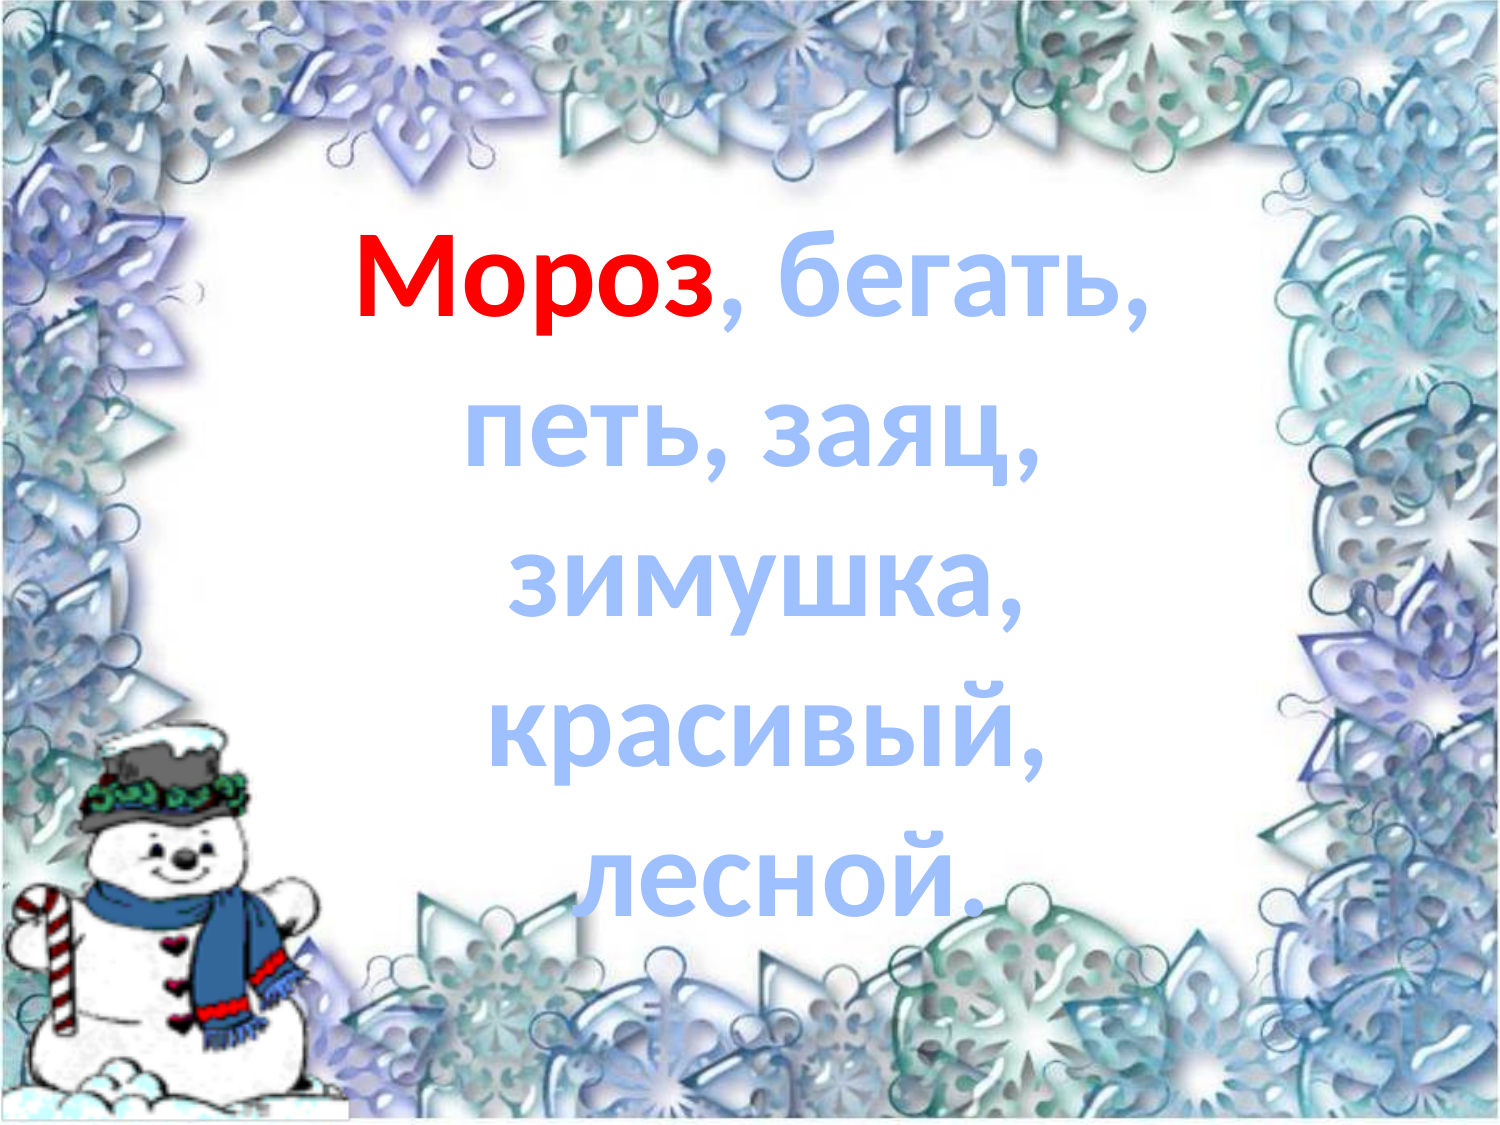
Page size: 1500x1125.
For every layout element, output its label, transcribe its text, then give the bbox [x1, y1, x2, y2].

text_box Мороз, бегать, петь, заяц, зимушка, красивый, лесной. [206, 184, 1329, 950]
picture [0, 0, 1500, 1125]
